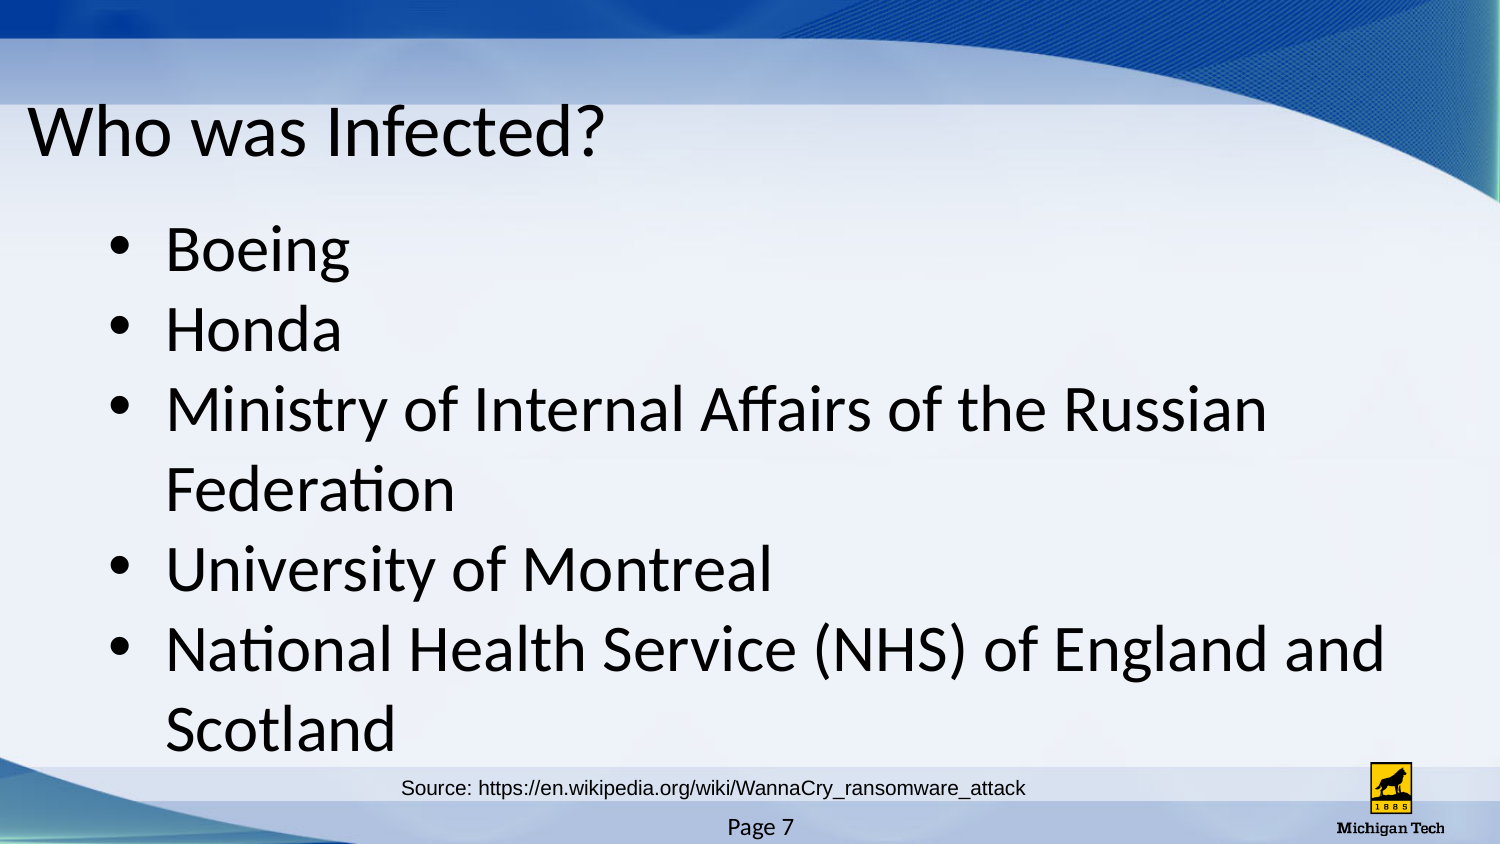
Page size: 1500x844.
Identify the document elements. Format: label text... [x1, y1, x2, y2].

list Boeing Honda Ministry of Internal Affairs of the Russian Federation University of Montreal National Health Service (NHS) of England and Scotland [75, 196, 1425, 797]
text_box Source: https://en.wikipedia.org/wiki/WannaCry_ransomware_attack [386, 767, 1435, 808]
picture [0, 0, 1500, 844]
title Who was Infected? [12, 56, 1263, 197]
